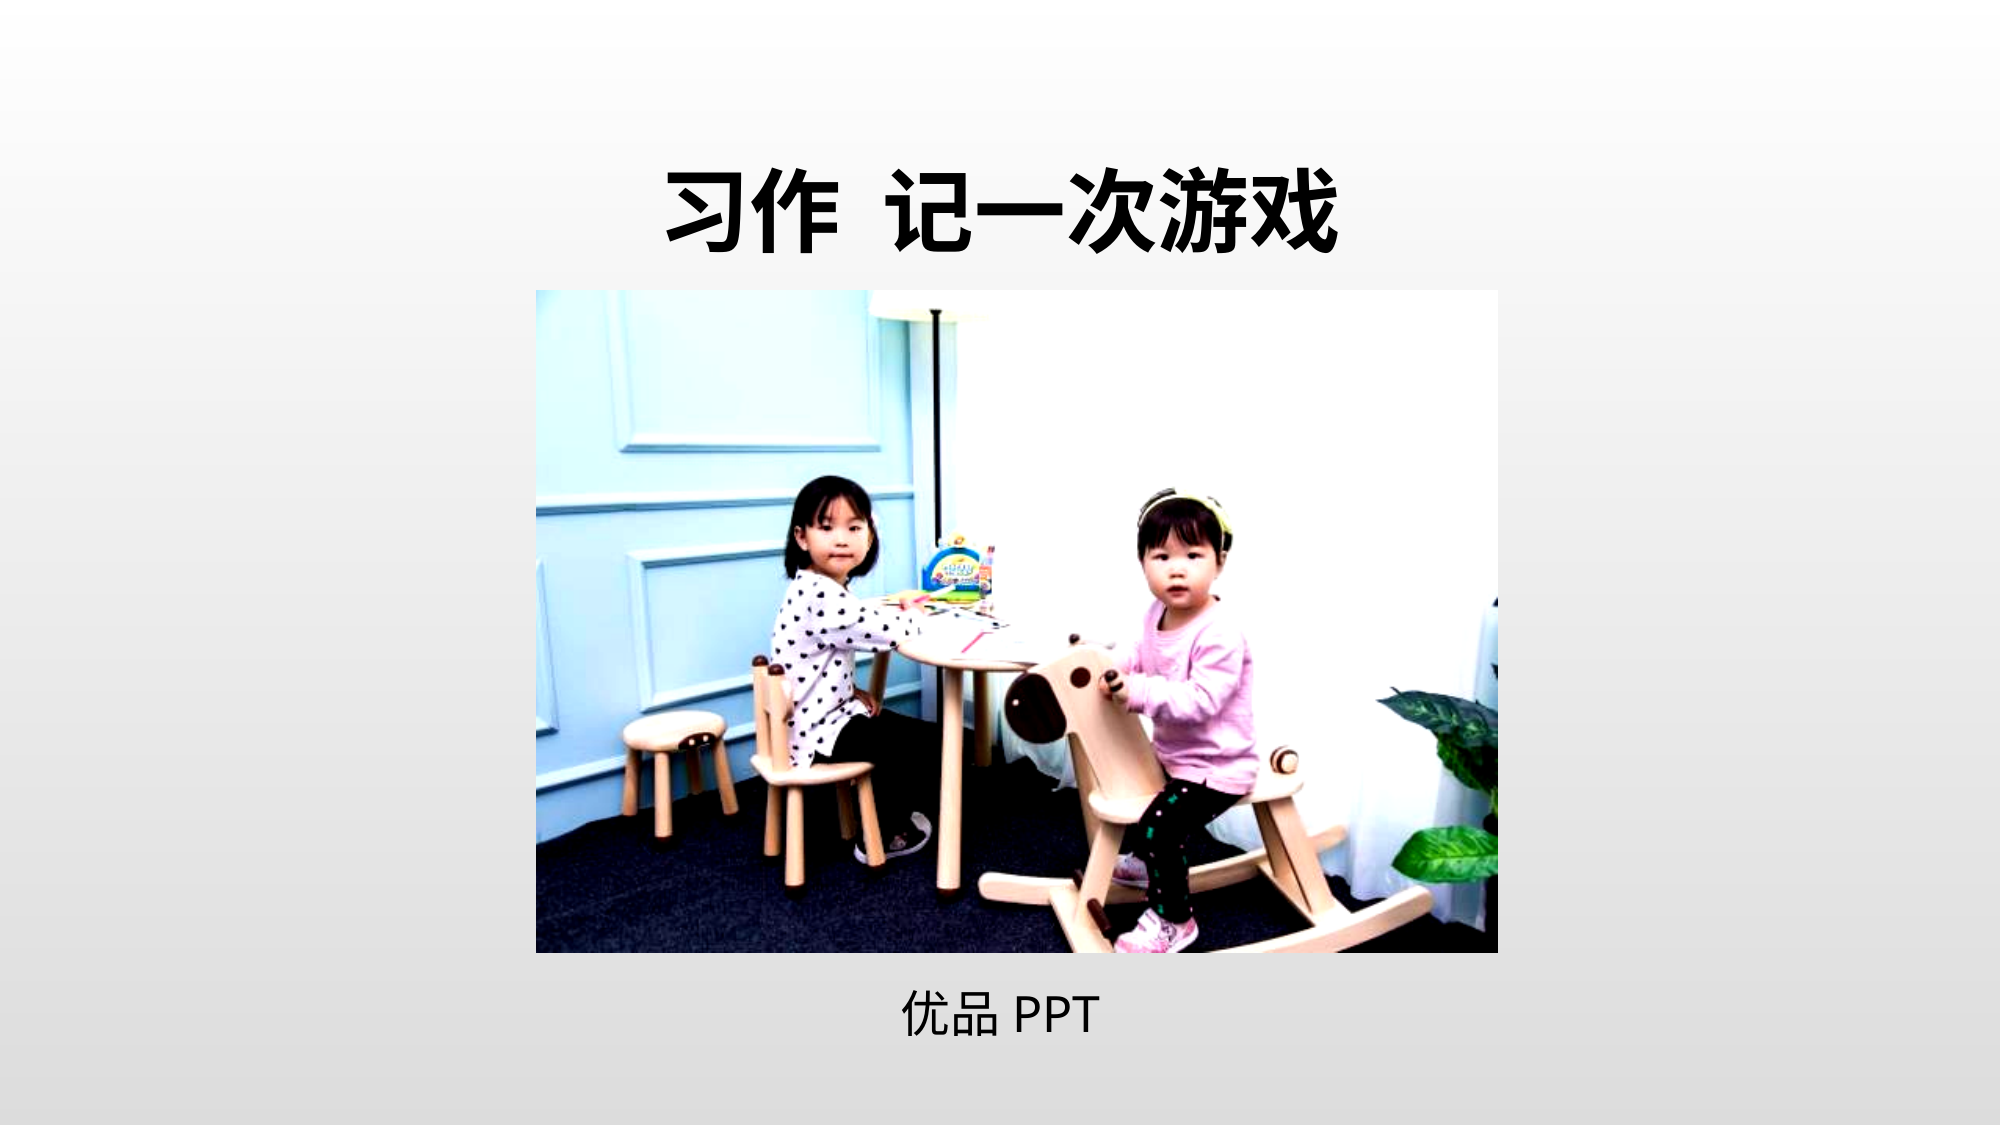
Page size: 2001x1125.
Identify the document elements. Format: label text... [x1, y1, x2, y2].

picture [536, 290, 1498, 953]
text_box 优品PPT [250, 969, 1750, 1051]
text_box 习作 记一次游戏 [249, 146, 1750, 272]
